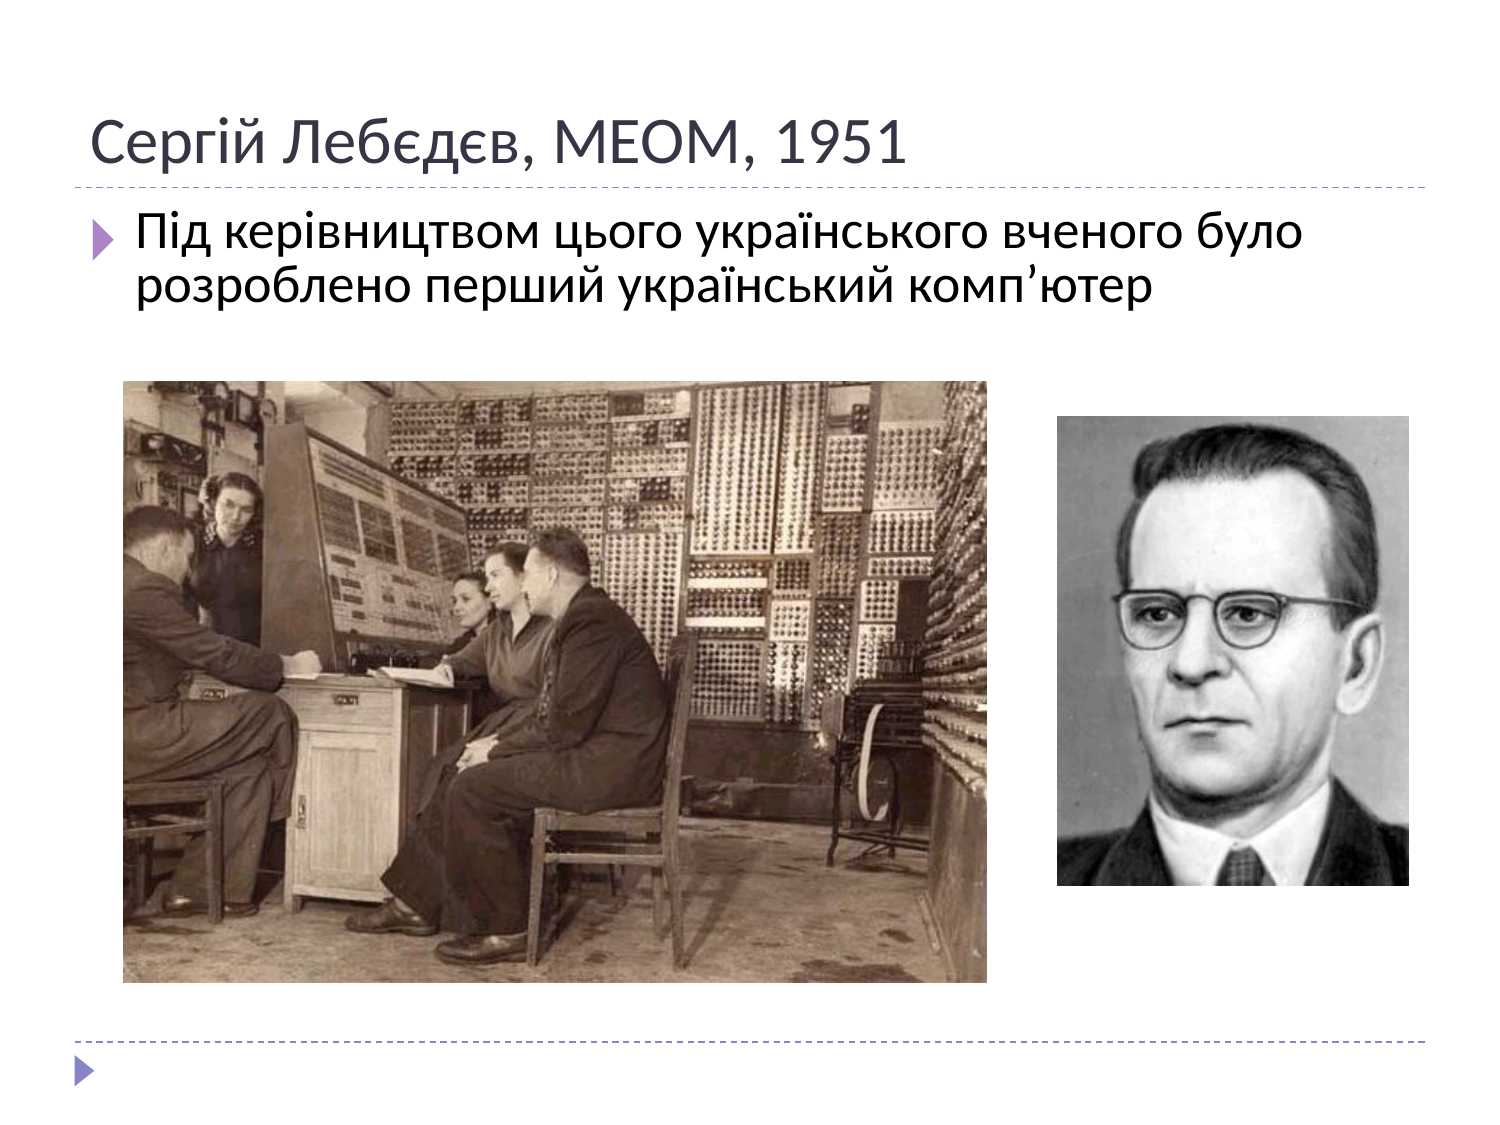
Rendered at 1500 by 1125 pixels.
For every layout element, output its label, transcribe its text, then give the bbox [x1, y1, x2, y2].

picture [123, 380, 987, 983]
picture [1056, 416, 1409, 886]
list Під керівництвом цього українського вченого було розроблено перший український комп’ютер [75, 200, 1425, 1010]
title Сергій Лебєдєв, МЕОМ, 1951 [75, 24, 1425, 188]
